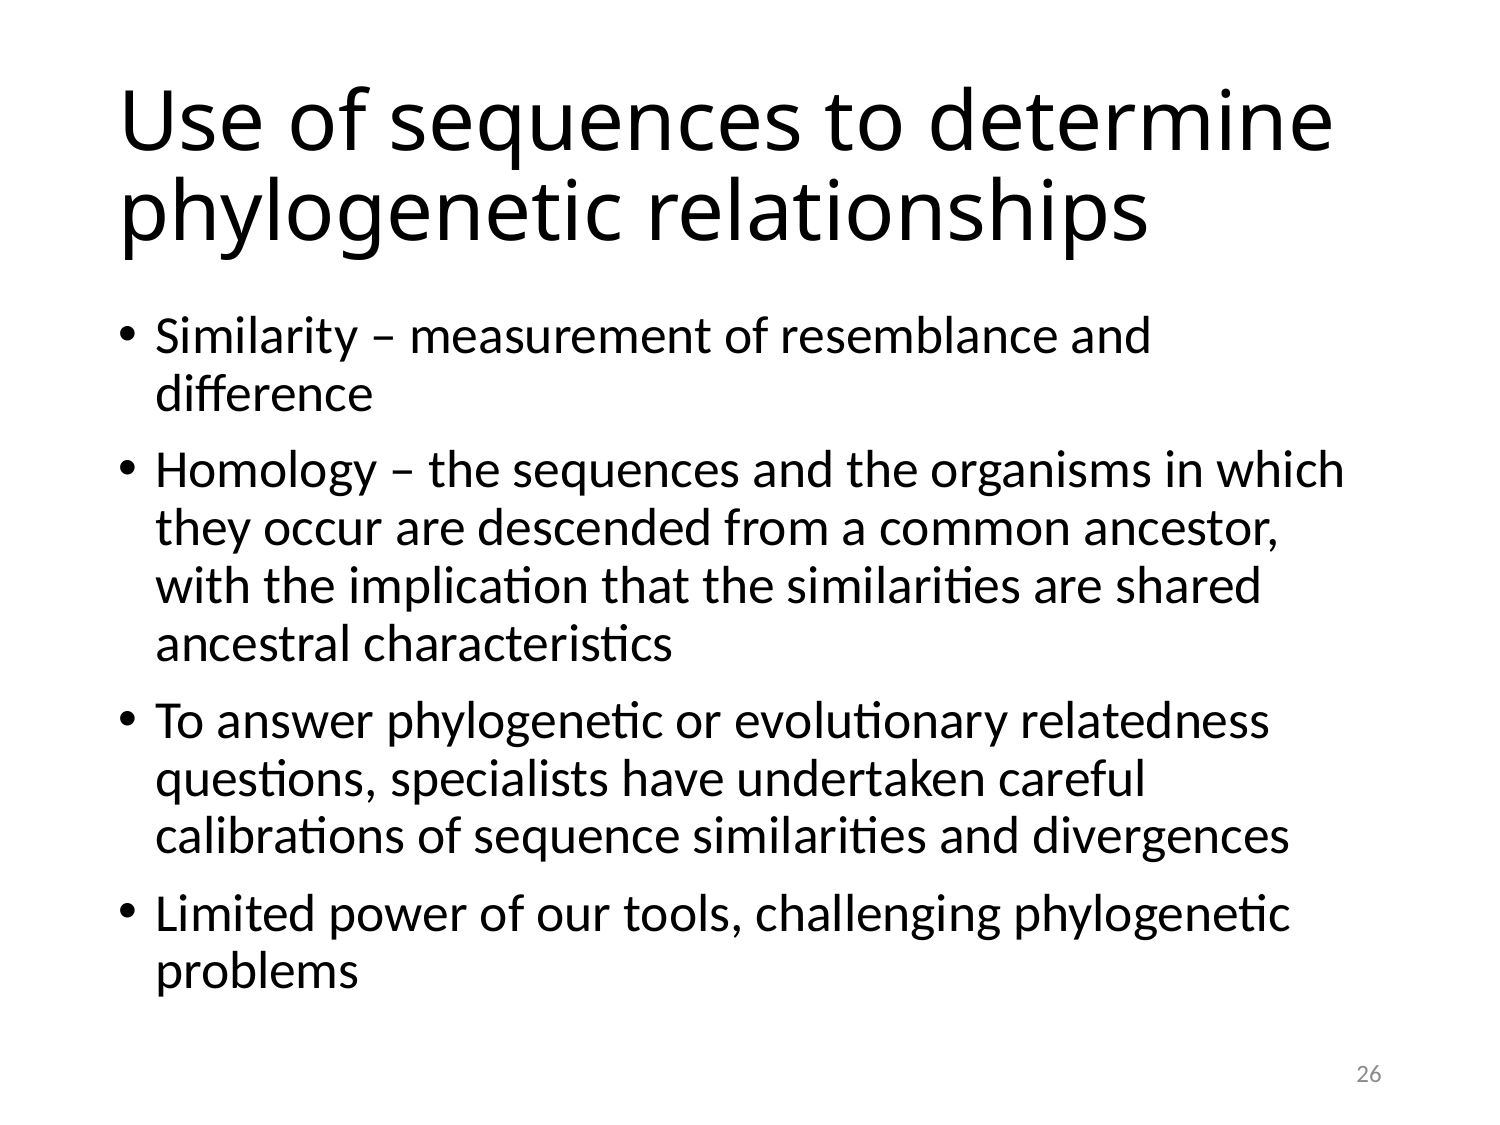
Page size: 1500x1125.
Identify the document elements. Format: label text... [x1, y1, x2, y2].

slide_number 26 [1059, 1042, 1397, 1103]
list Similarity – measurement of resemblance and difference Homology – the sequences and the organisms in which they occur are descended from a common ancestor, with the implication that the similarities are shared ancestral characteristics To answer phylogenetic or evolutionary relatedness questions, specialists have undertaken careful calibrations of sequence similarities and divergences Limited power of our tools, challenging phylogenetic problems [103, 299, 1397, 1014]
title Use of sequences to determine phylogenetic relationships [103, 59, 1397, 278]
